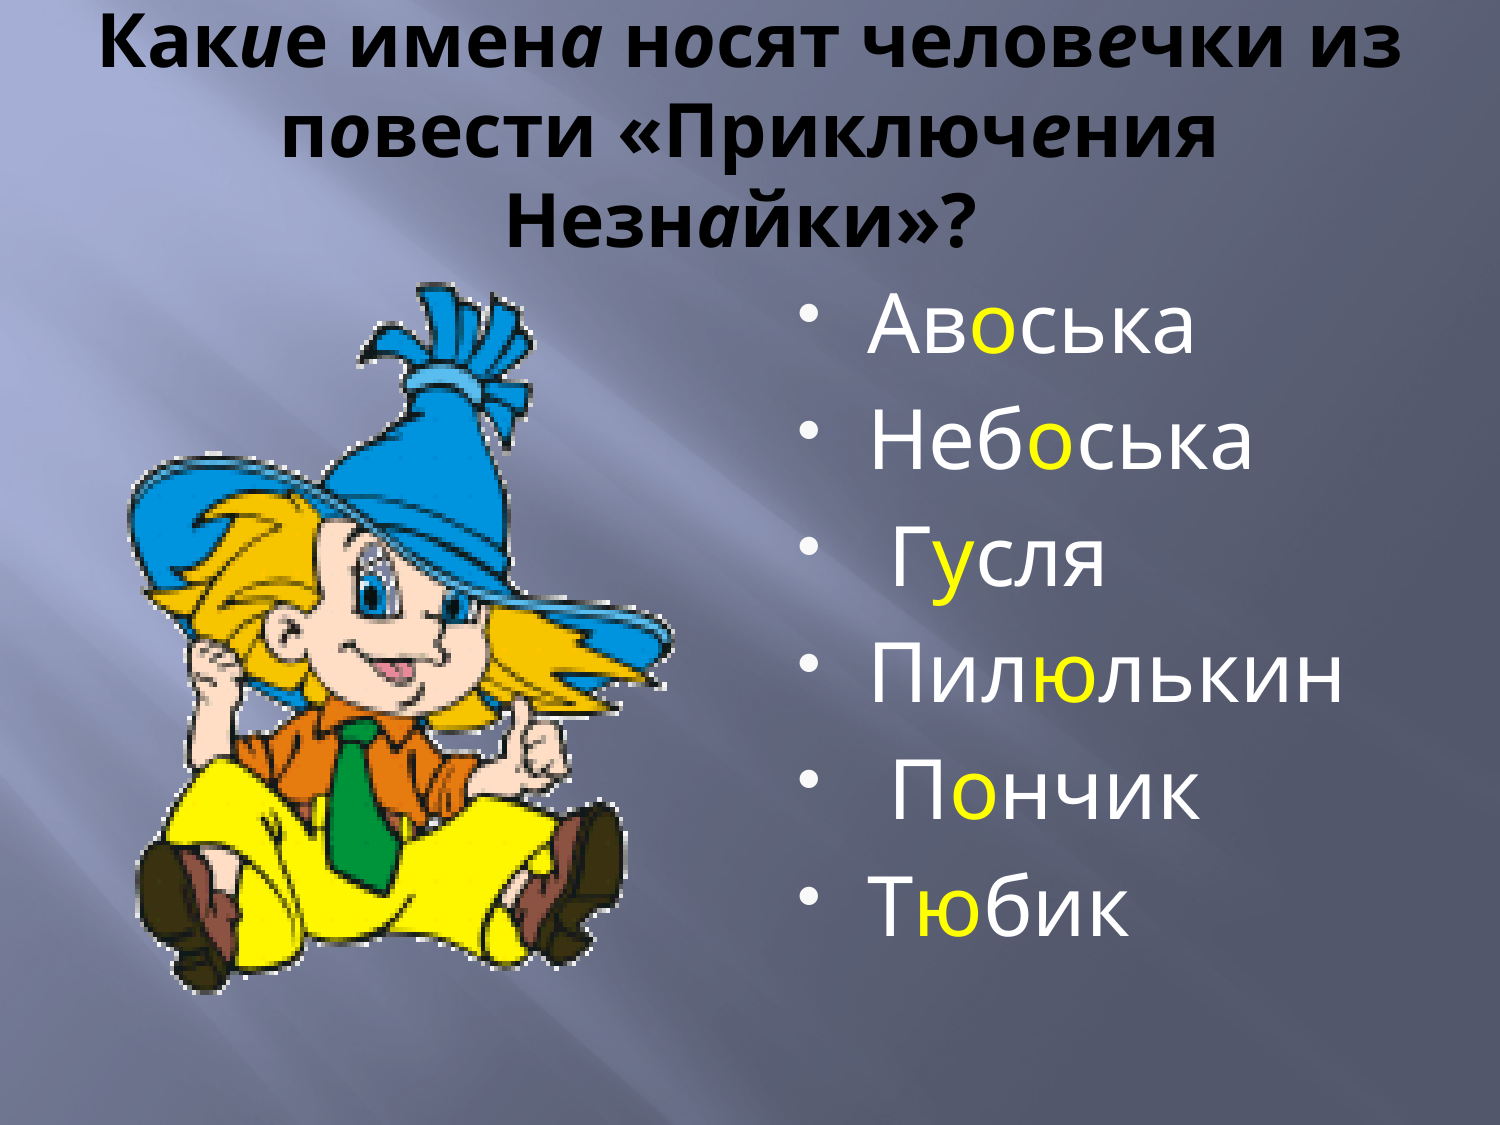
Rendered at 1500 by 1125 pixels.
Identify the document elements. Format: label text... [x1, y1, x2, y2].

list Авоська Небоська Гусля Пилюлькин Пончик Тюбик [762, 262, 1425, 1005]
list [123, 278, 680, 1000]
title Какие имена носят человечки из повести «Приключения Незнайки»? [75, 0, 1425, 256]
